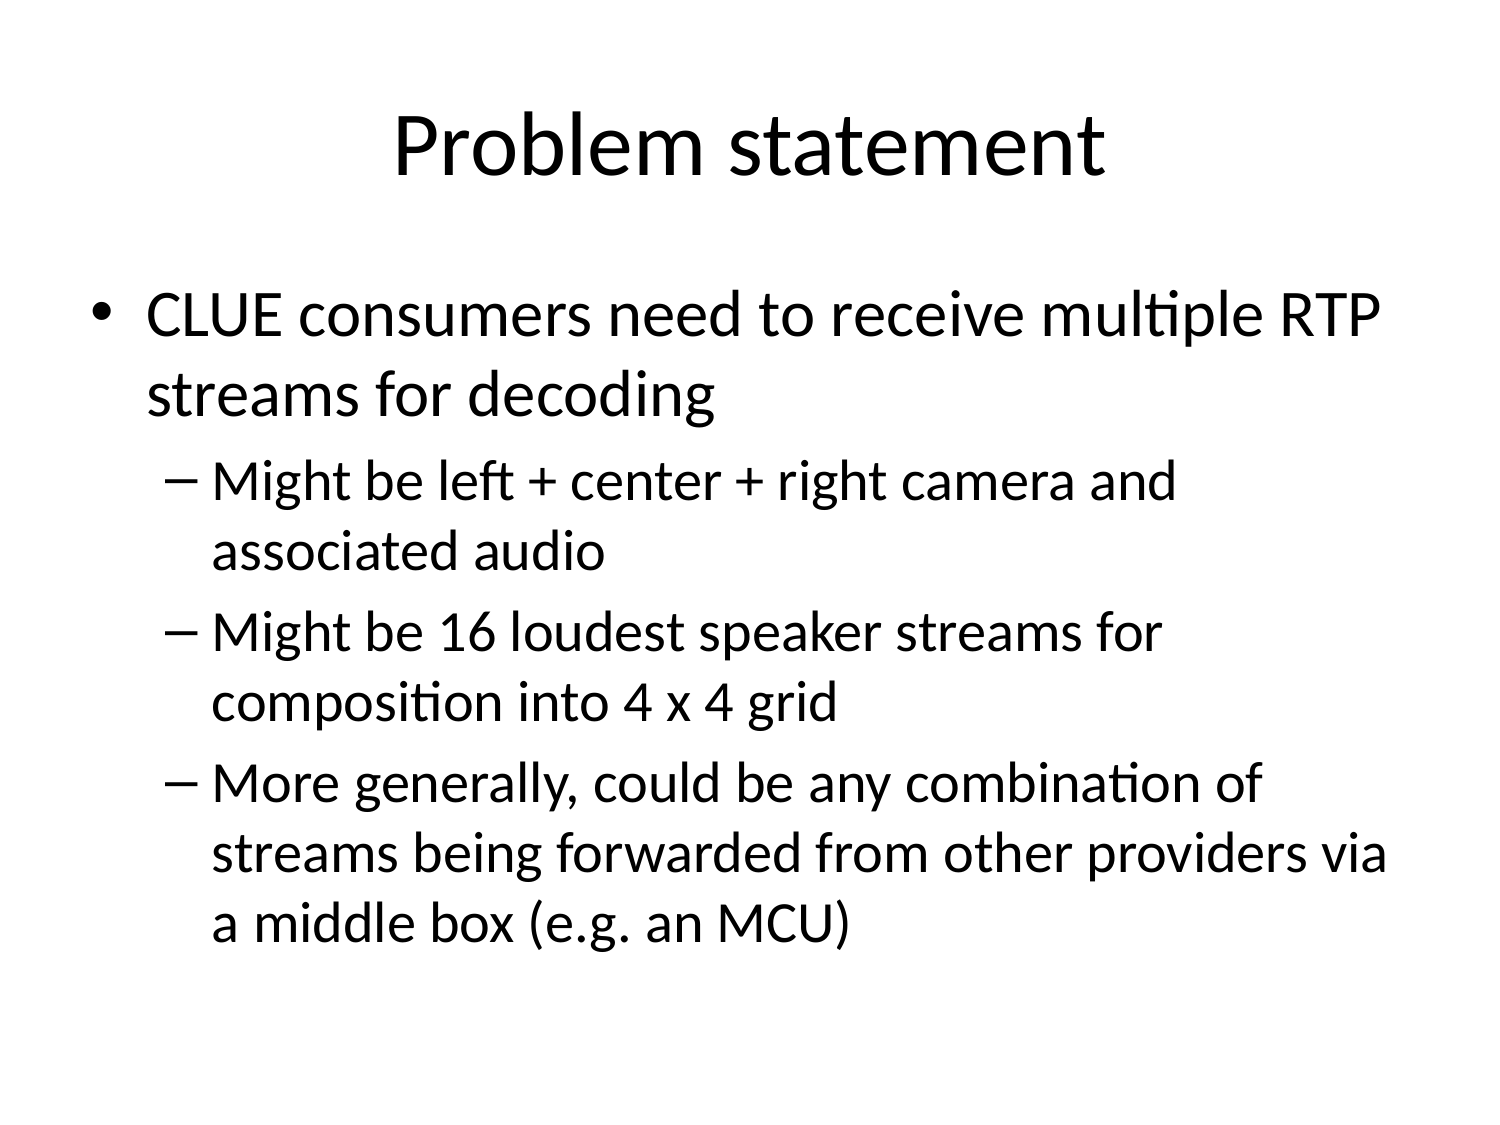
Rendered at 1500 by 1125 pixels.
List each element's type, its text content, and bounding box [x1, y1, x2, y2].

title Problem statement [75, 45, 1425, 233]
list CLUE consumers need to receive multiple RTP streams for decoding Might be left + center + right camera and associated audio Might be 16 loudest speaker streams for composition into 4 x 4 grid More generally, could be any combination of streams being forwarded from other providers via a middle box (e.g. an MCU) [75, 262, 1425, 1005]
